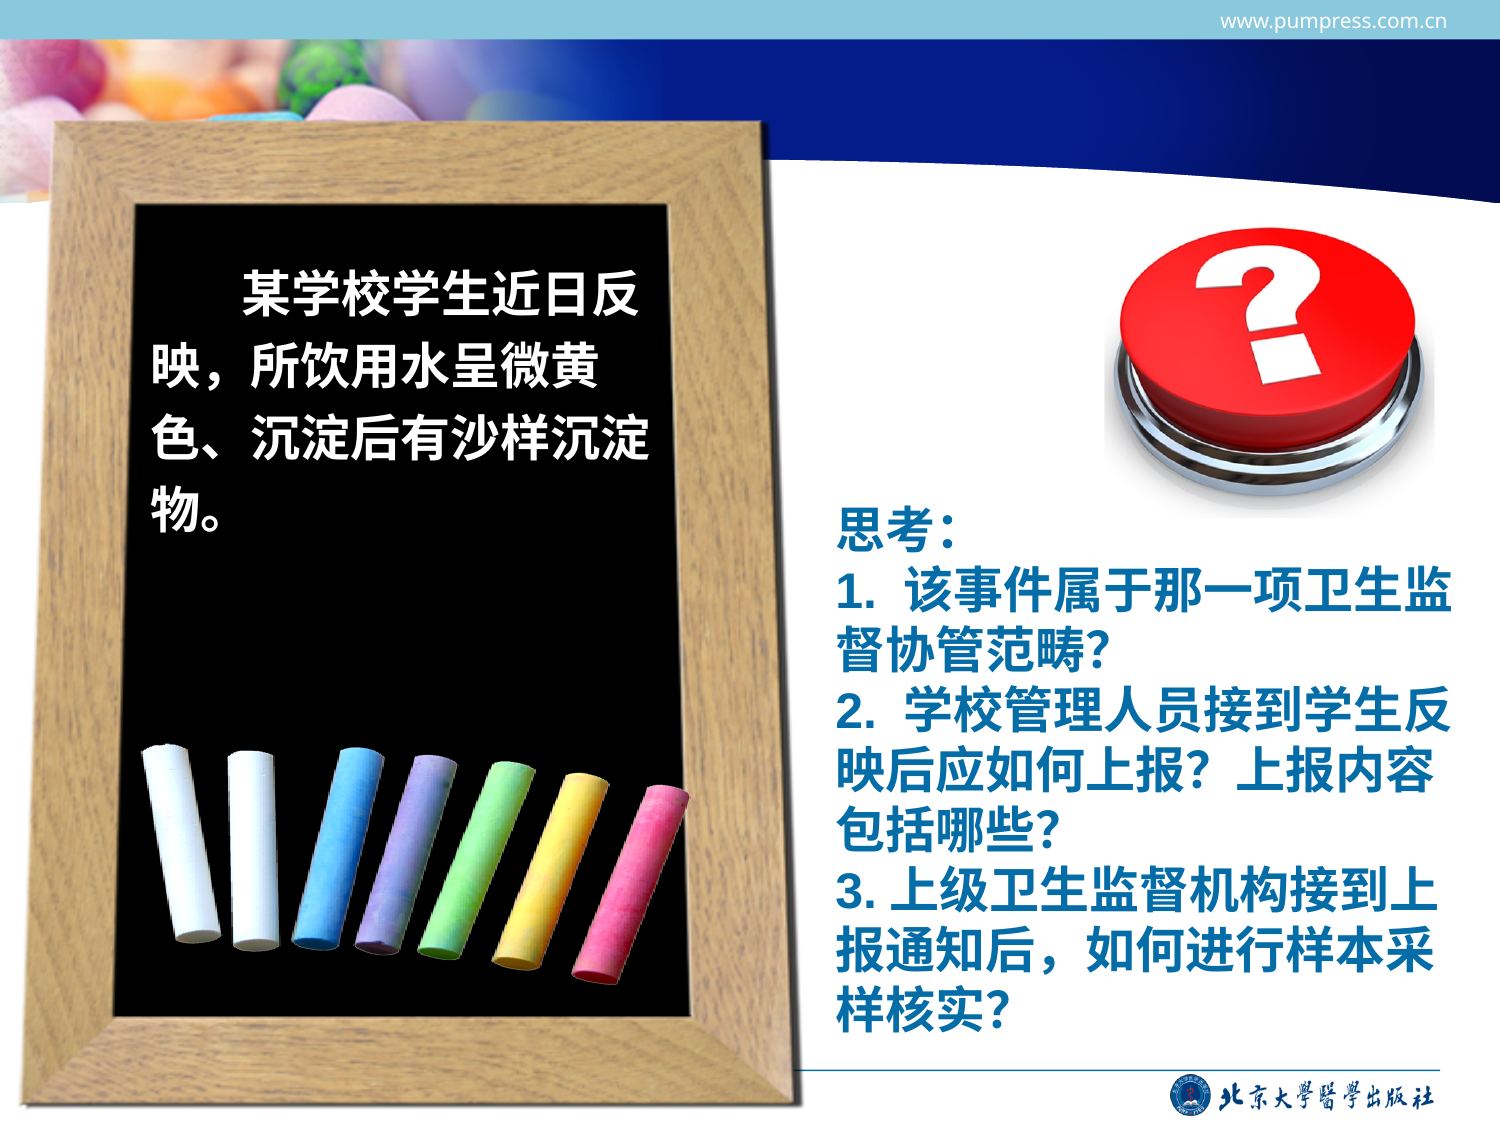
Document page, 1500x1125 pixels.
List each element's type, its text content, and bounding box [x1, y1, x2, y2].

slide_number www.pumpress.com.cn [1024, 0, 1463, 38]
picture [0, 40, 1500, 1125]
picture [1170, 1074, 1436, 1118]
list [1104, 219, 1435, 518]
text_box 思考： 1. 该事件属于那一项卫生监督协管范畴？ 2. 学校管理人员接到学生反映后应如何上报？上报内容包括哪些？ 3.上级卫生监督机构接到上报通知后，如何进行样本采样核实？ [826, 491, 1471, 1047]
